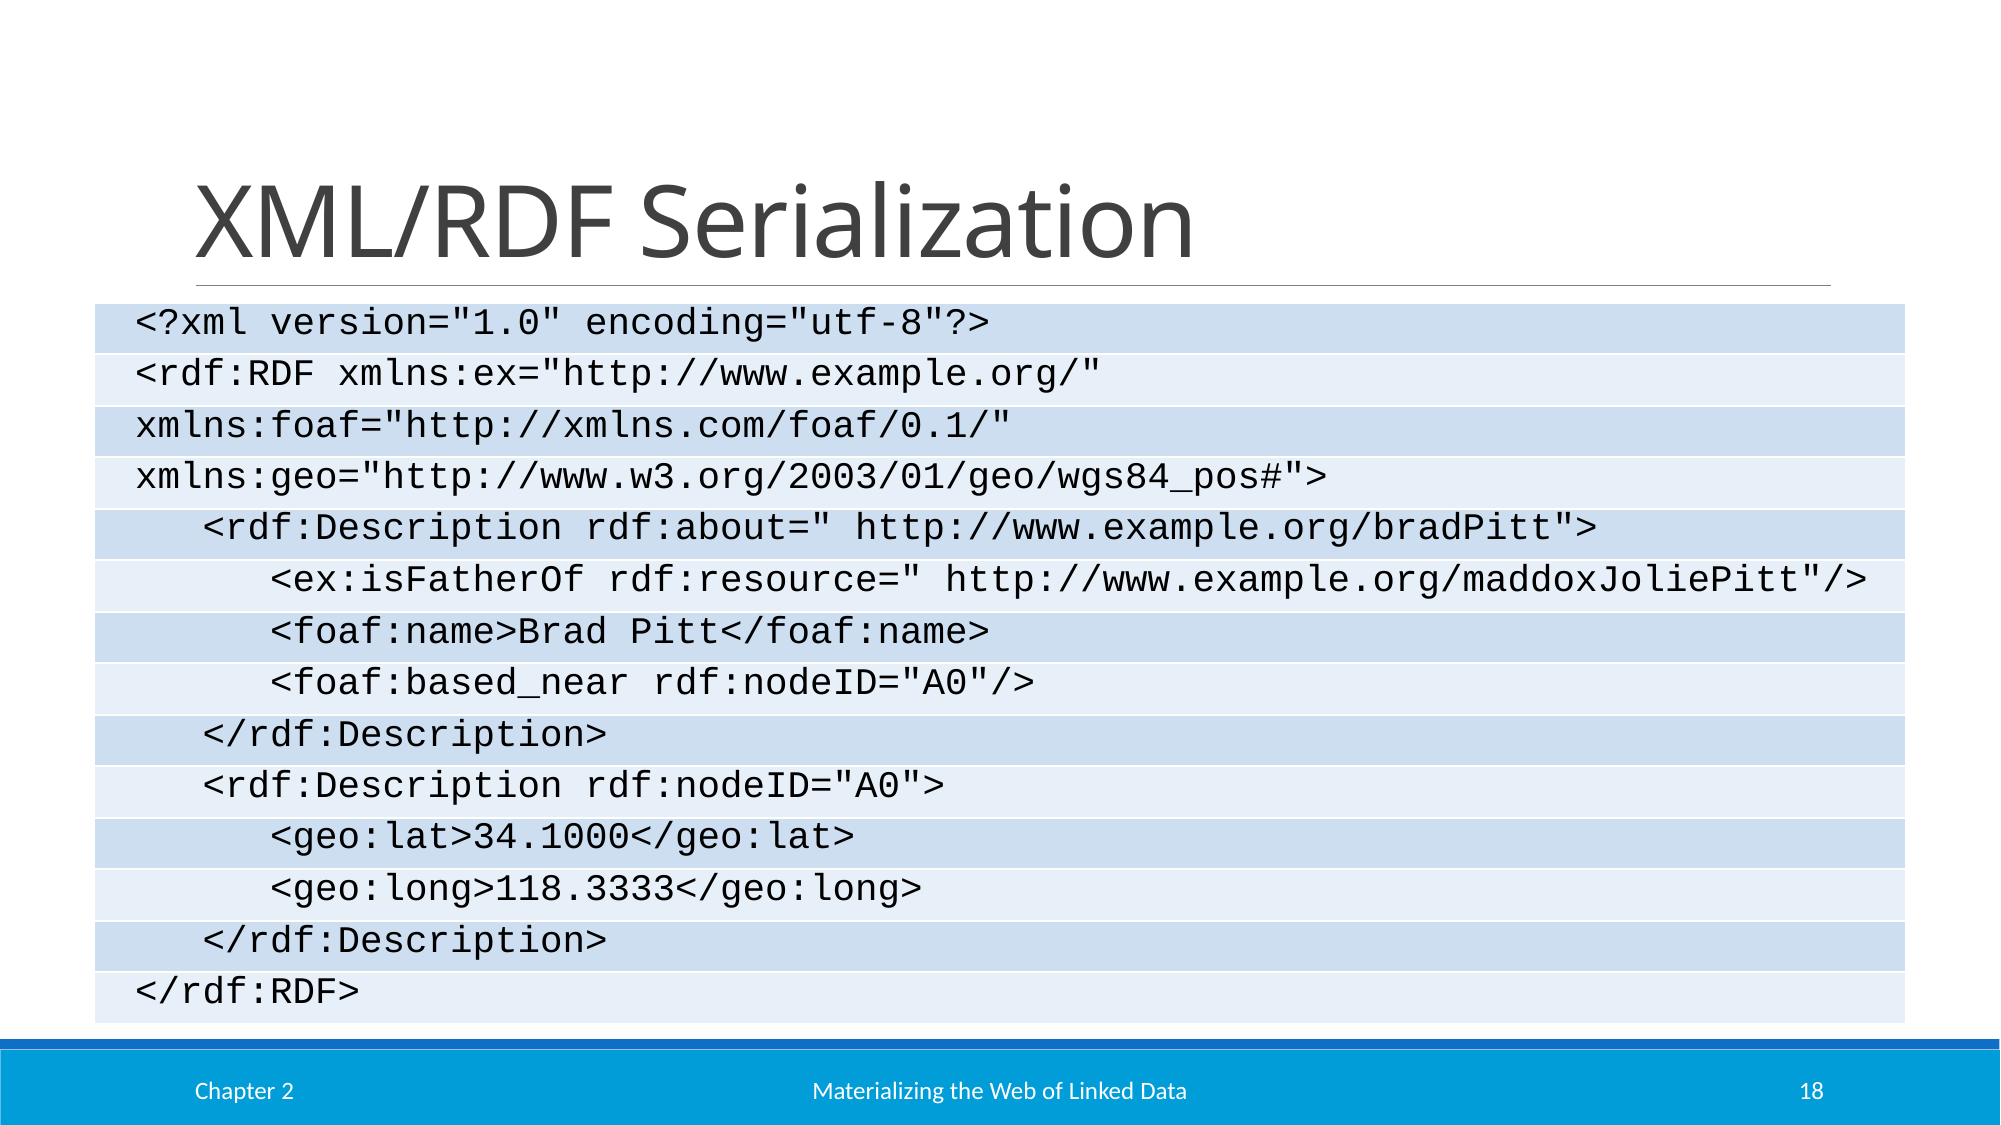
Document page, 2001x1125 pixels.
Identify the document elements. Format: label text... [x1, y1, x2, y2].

table_cell <rdf:Description rdf:nodeID="A0"> [95, 767, 1905, 817]
slide_number 18 [1624, 1059, 1840, 1120]
footer Materializing the Web of Linked Data [604, 1059, 1396, 1120]
table_header <?xml version="1.0" encoding="utf-8"?> [95, 304, 1905, 353]
title XML/RDF Serialization [180, 47, 1830, 285]
table_cell xmlns:geo="http://www.w3.org/2003/01/geo/wgs84_pos#"> [95, 458, 1905, 508]
table_cell <geo:lat>34.1000</geo:lat> [95, 819, 1905, 868]
table_cell <rdf:Description rdf:about=" http://www.example.org/bradPitt"> [95, 510, 1905, 559]
table_cell xmlns:foaf="http://xmlns.com/foaf/0.1/" [95, 407, 1905, 456]
table_cell </rdf:Description> [95, 922, 1905, 971]
table_cell <foaf:name>Brad Pitt</foaf:name> [95, 613, 1905, 662]
table_cell <foaf:based_near rdf:nodeID="A0"/> [95, 664, 1905, 714]
table_cell <ex:isFatherOf rdf:resource=" http://www.example.org/maddoxJoliePitt"/> [95, 561, 1905, 611]
table_cell </rdf:RDF> [95, 973, 1905, 1023]
table_cell <geo:long>118.3333</geo:long> [95, 870, 1905, 920]
slide_number Chapter 2 [180, 1059, 586, 1120]
table_cell </rdf:Description> [95, 716, 1905, 765]
table_cell <rdf:RDF xmlns:ex="http://www.example.org/" [95, 355, 1905, 405]
